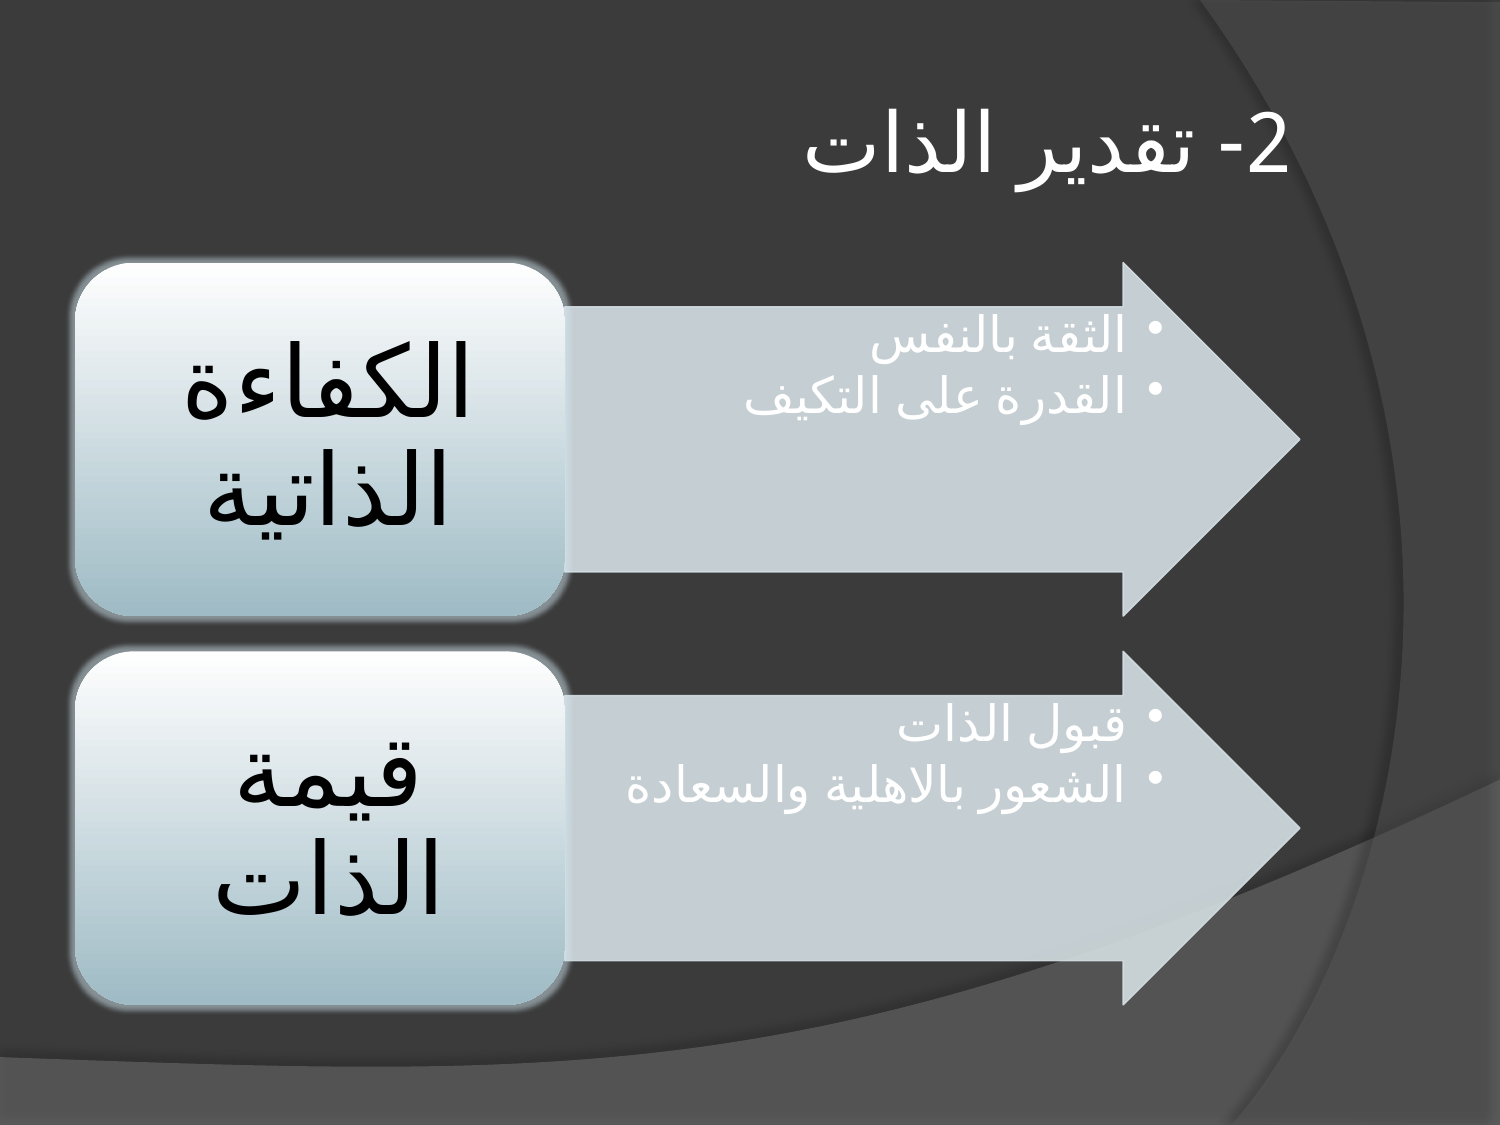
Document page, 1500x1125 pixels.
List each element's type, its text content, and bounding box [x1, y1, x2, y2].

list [74, 262, 1301, 1006]
title 2- تقدير الذات [75, 45, 1300, 233]
